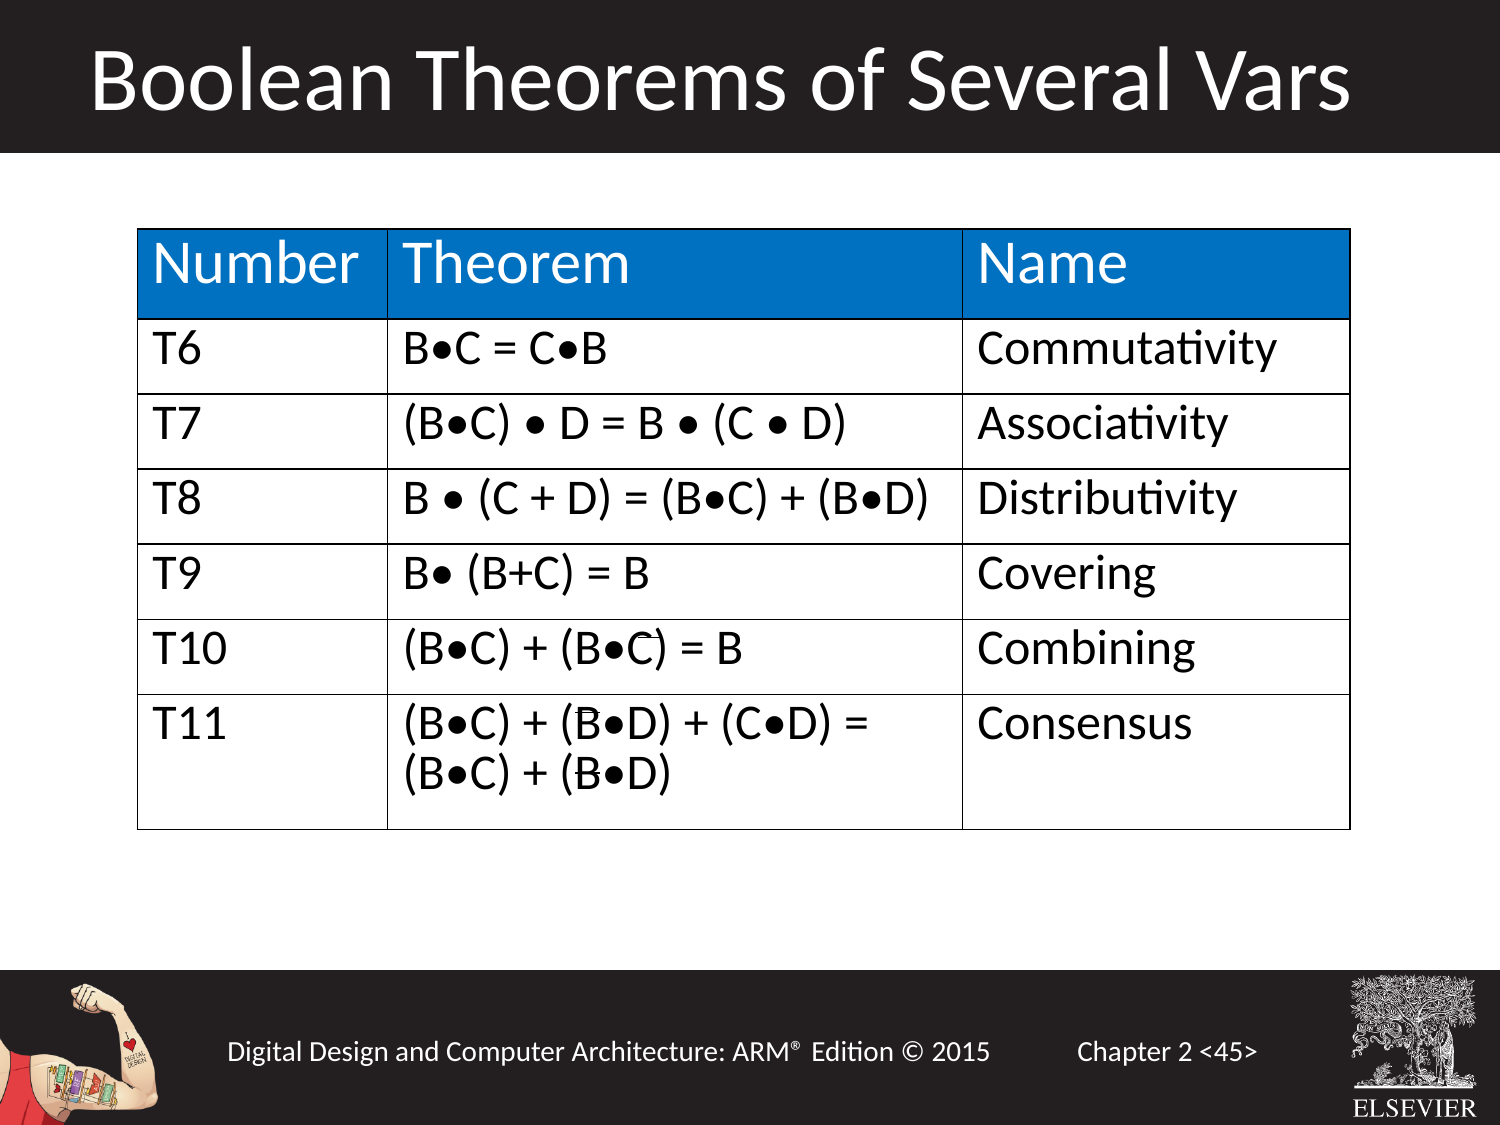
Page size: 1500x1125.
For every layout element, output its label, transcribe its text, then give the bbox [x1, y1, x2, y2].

table_cell T9 [138, 545, 387, 619]
table_cell Distributivity [963, 470, 1349, 543]
table_cell B•C = C•B [388, 320, 962, 393]
table_header Number [138, 230, 387, 318]
table_header Theorem [388, 230, 962, 318]
table_cell Consensus [963, 695, 1349, 829]
table_cell Commutativity [963, 320, 1349, 393]
table_cell B• (B+C) = B [388, 545, 962, 619]
table_cell (B•C) • D = B • (C • D) [388, 395, 962, 468]
table_cell Associativity [963, 395, 1349, 468]
table_cell Covering [963, 545, 1349, 619]
table_cell T11 [138, 695, 387, 829]
picture [0, 979, 163, 1125]
table_cell Combining [963, 620, 1349, 694]
table_cell (B•C) + (B•D) + (C•D) = (B•C) + (B•D) [388, 695, 962, 829]
picture [1350, 974, 1477, 1117]
text_box Boolean Theorems of Several Vars [75, 11, 1375, 136]
table_header Name [963, 230, 1349, 318]
table_cell (B•C) + (B•C) = B [388, 620, 962, 694]
table_cell T10 [138, 620, 387, 694]
table_cell T6 [138, 320, 387, 393]
table_cell B • (C + D) = (B•C) + (B•D) [388, 470, 962, 543]
table_cell T7 [138, 395, 387, 468]
table_cell T8 [138, 470, 387, 543]
